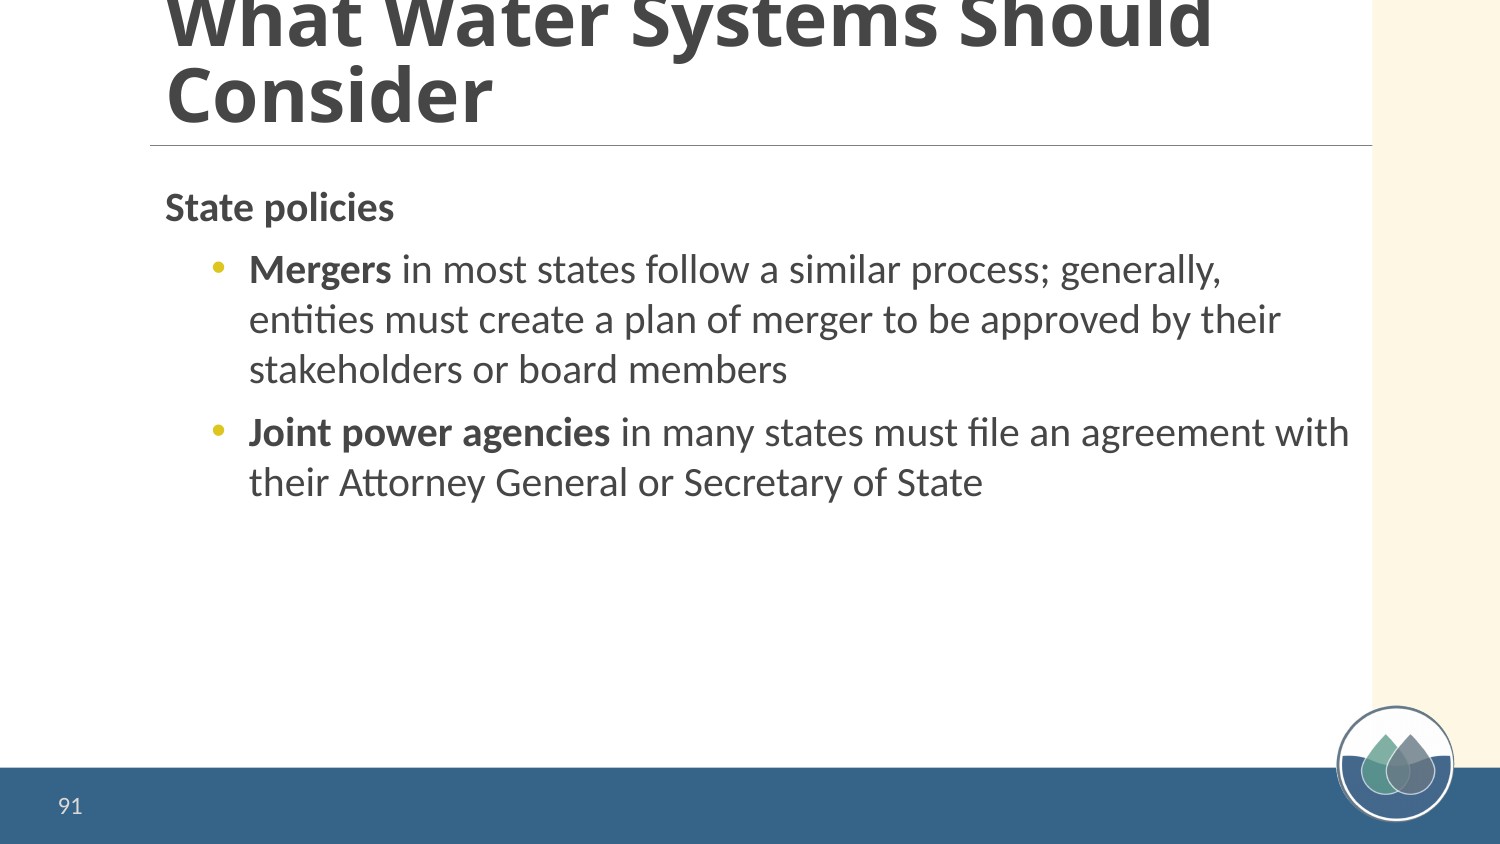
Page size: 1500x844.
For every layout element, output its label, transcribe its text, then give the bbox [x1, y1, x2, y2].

title What Water Systems Should Consider [150, 21, 1373, 146]
slide_number 91 [16, 782, 124, 828]
list State policies Mergers in most states follow a similar process; generally, entities must create a plan of merger to be approved by their stakeholders or board members Joint power agencies in many states must file an agreement with their Attorney General or Secretary of State [150, 171, 1373, 760]
